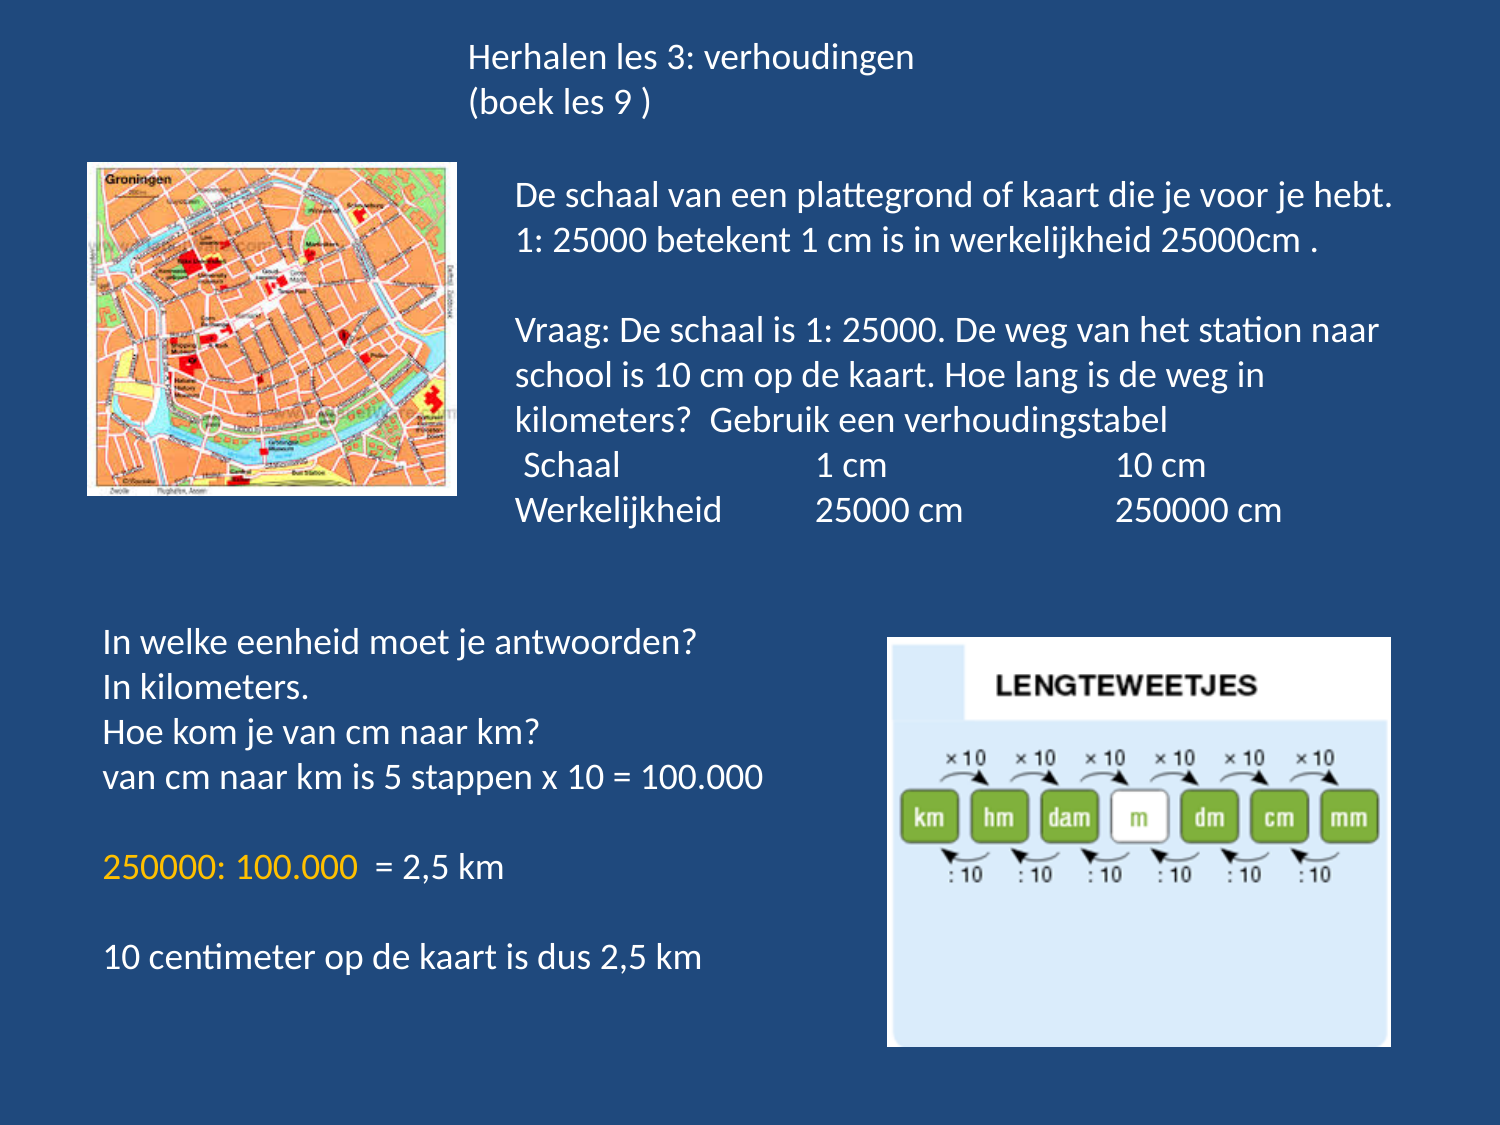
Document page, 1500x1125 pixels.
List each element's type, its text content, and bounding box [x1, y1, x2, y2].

picture [887, 637, 1391, 1048]
picture [87, 162, 457, 496]
text_box De schaal van een plattegrond of kaart die je voor je hebt. 1: 25000 betekent 1 cm is in werkelijkheid 25000cm . Vraag: De schaal is 1: 25000. De weg van het station naar school is 10 cm op de kaart. Hoe lang is de weg in kilometers? Gebruik een verhoudingstabel Schaal 1 cm 10 cm Werkelijkheid 25000 cm 250000 cm [500, 162, 1450, 538]
text_box Herhalen les 3: verhoudingen (boek les 9 ) [453, 24, 939, 130]
text_box In welke eenheid moet je antwoorden? In kilometers. Hoe kom je van cm naar km? van cm naar km is 5 stappen x 10 = 100.000 250000: 100.000 = 2,5 km 10 centimeter op de kaart is dus 2,5 km [87, 609, 825, 1030]
